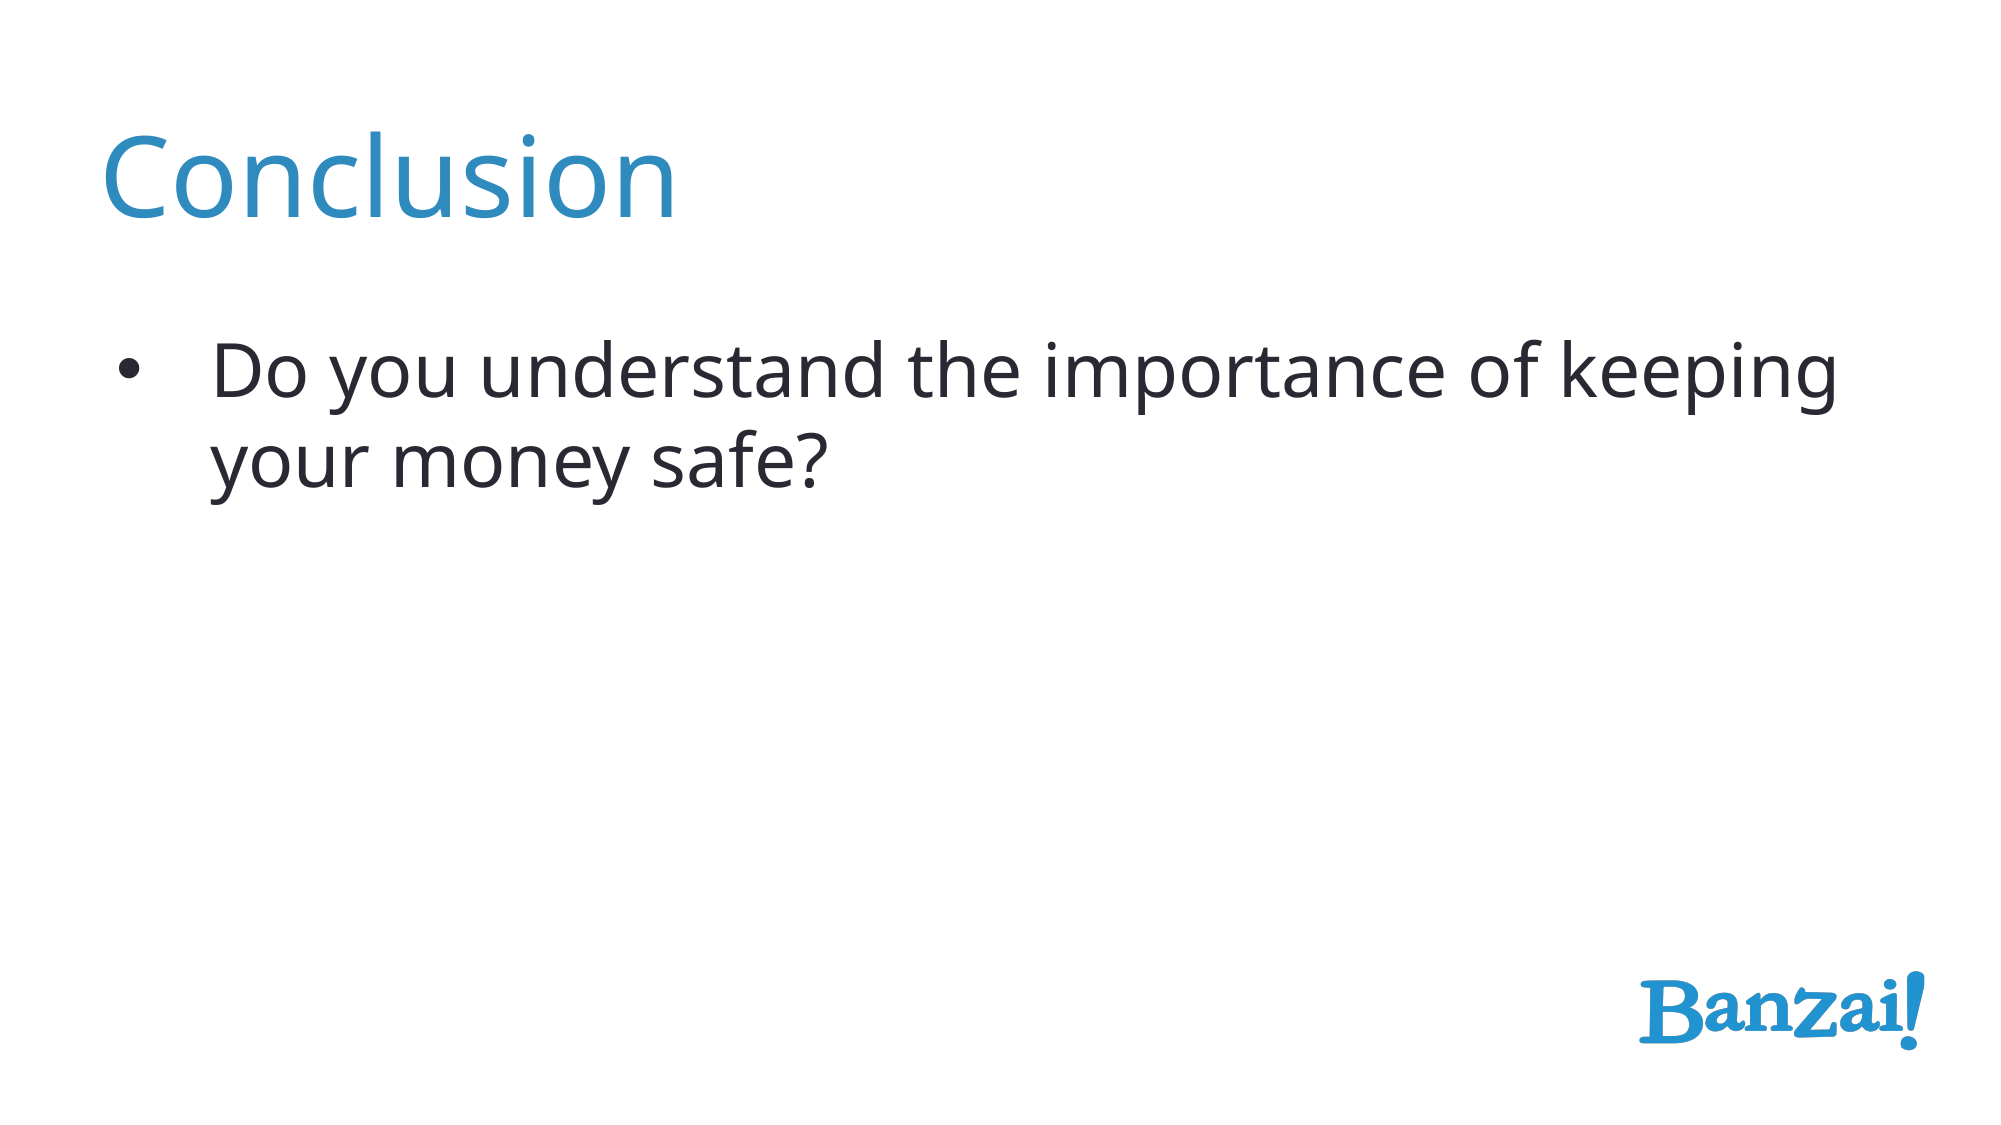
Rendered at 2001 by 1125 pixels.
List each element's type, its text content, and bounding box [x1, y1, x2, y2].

picture [1639, 971, 1925, 1055]
title Conclusion [91, 16, 1892, 250]
subtitle Do you understand the importance of keeping your money safe? [108, 314, 1875, 662]
